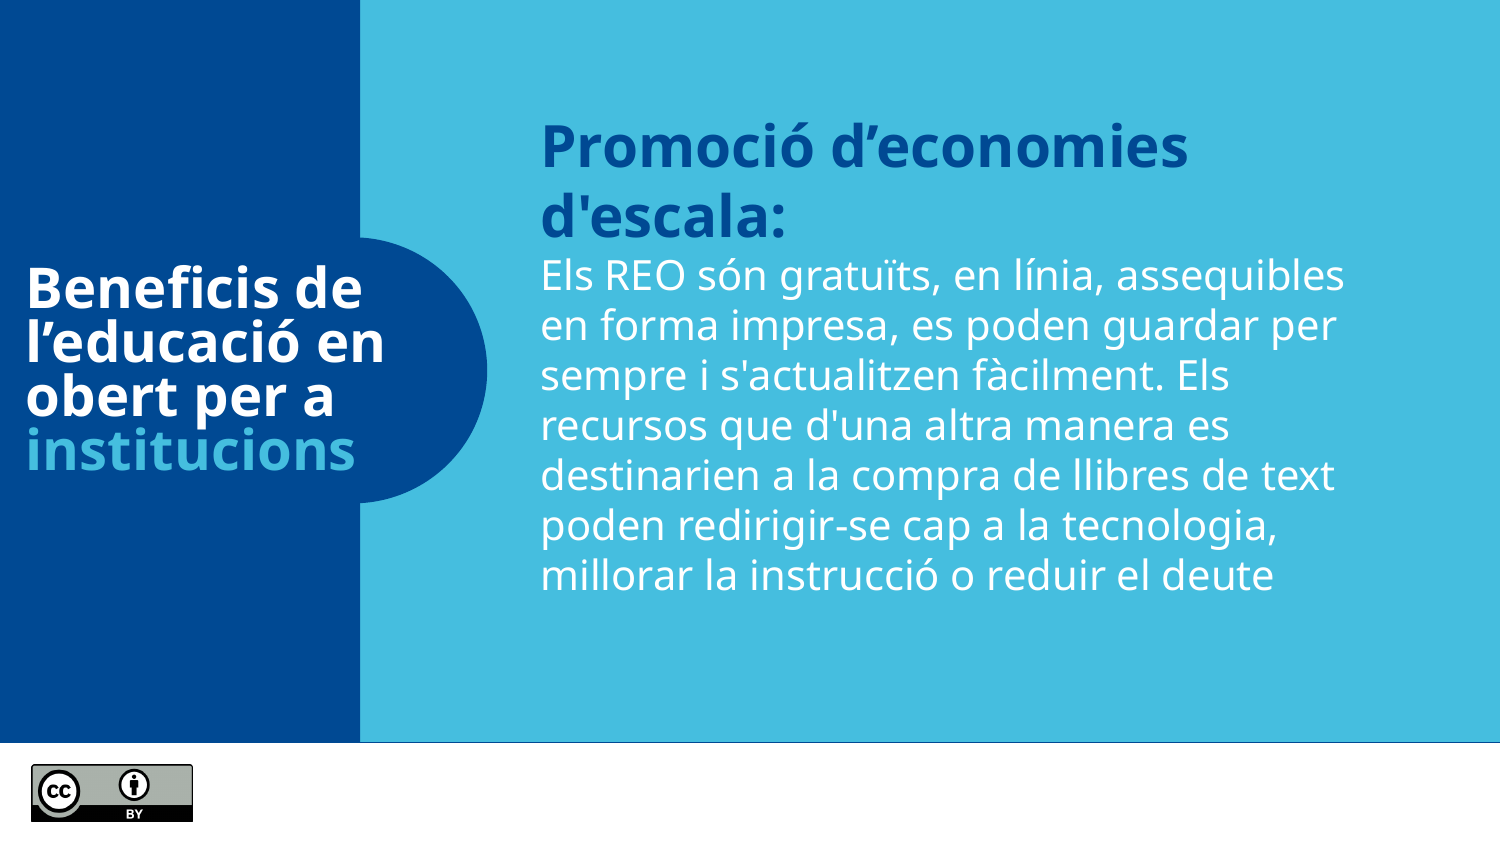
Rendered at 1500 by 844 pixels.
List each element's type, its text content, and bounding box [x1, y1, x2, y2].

text_box Beneficis de l’educació en obert per a institucions [10, 250, 425, 497]
text_box [311, 497, 394, 504]
text_box [0, 750, 1500, 844]
text_box [0, 0, 361, 742]
text_box Promoció d’economies d'escala: Els REO són gratuïts, en línia, assequibles en forma impresa, es poden guardar per sempre i s'actualitzen fàcilment. Els recursos que d'una altra manera es destinarien a la compra de llibres de text poden redirigir-se cap a la tecnologia, millorar la instrucció o reduir el deute [525, 93, 1394, 707]
text_box [295, 237, 410, 250]
picture [31, 764, 193, 822]
text_box [425, 258, 488, 483]
